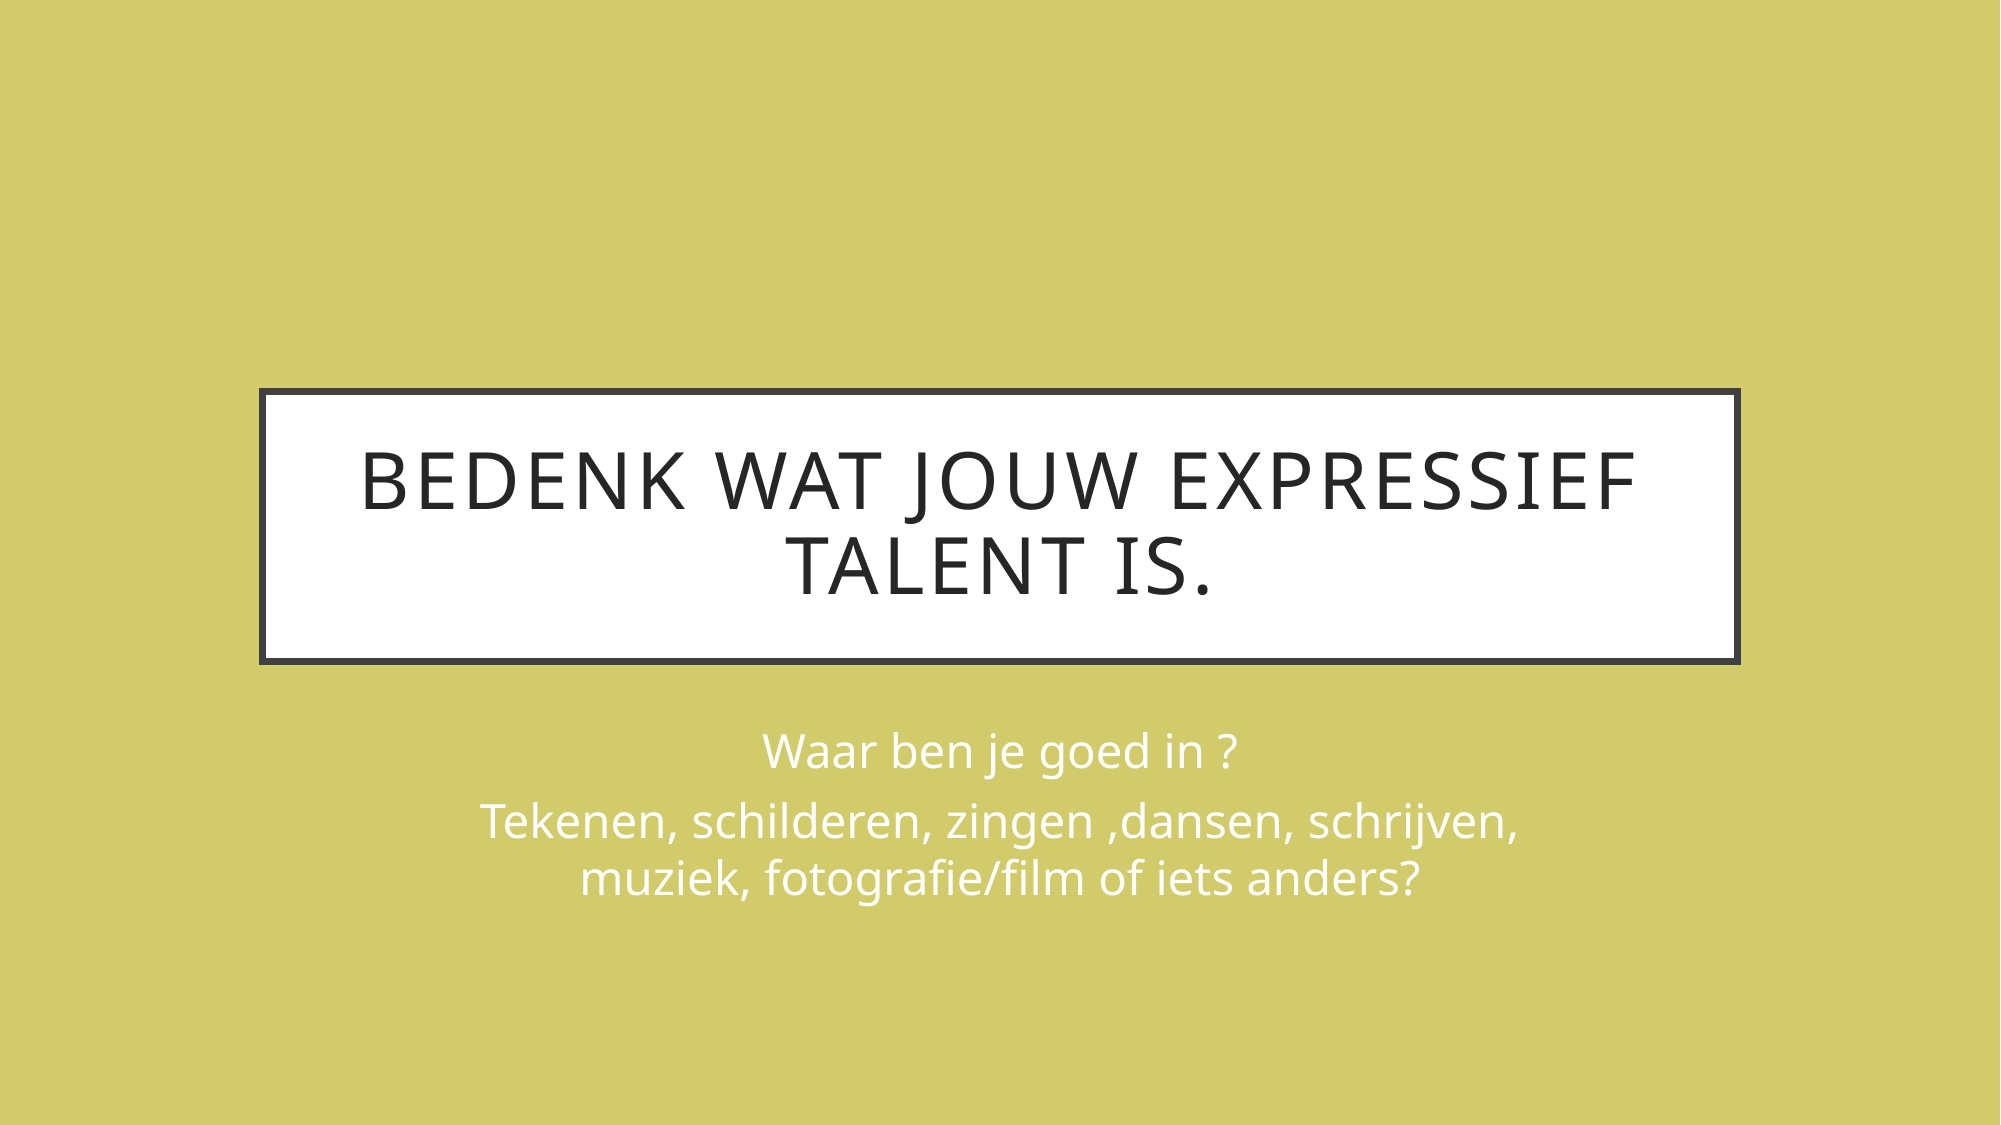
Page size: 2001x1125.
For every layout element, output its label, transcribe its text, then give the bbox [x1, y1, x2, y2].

title Bedenk wat jouw expressief talent is. [259, 388, 1741, 665]
subtitle Waar ben je goed in ? Tekenen, schilderen, zingen ,dansen, schrijven, muziek, fotografie/film of iets anders? [442, 713, 1558, 918]
